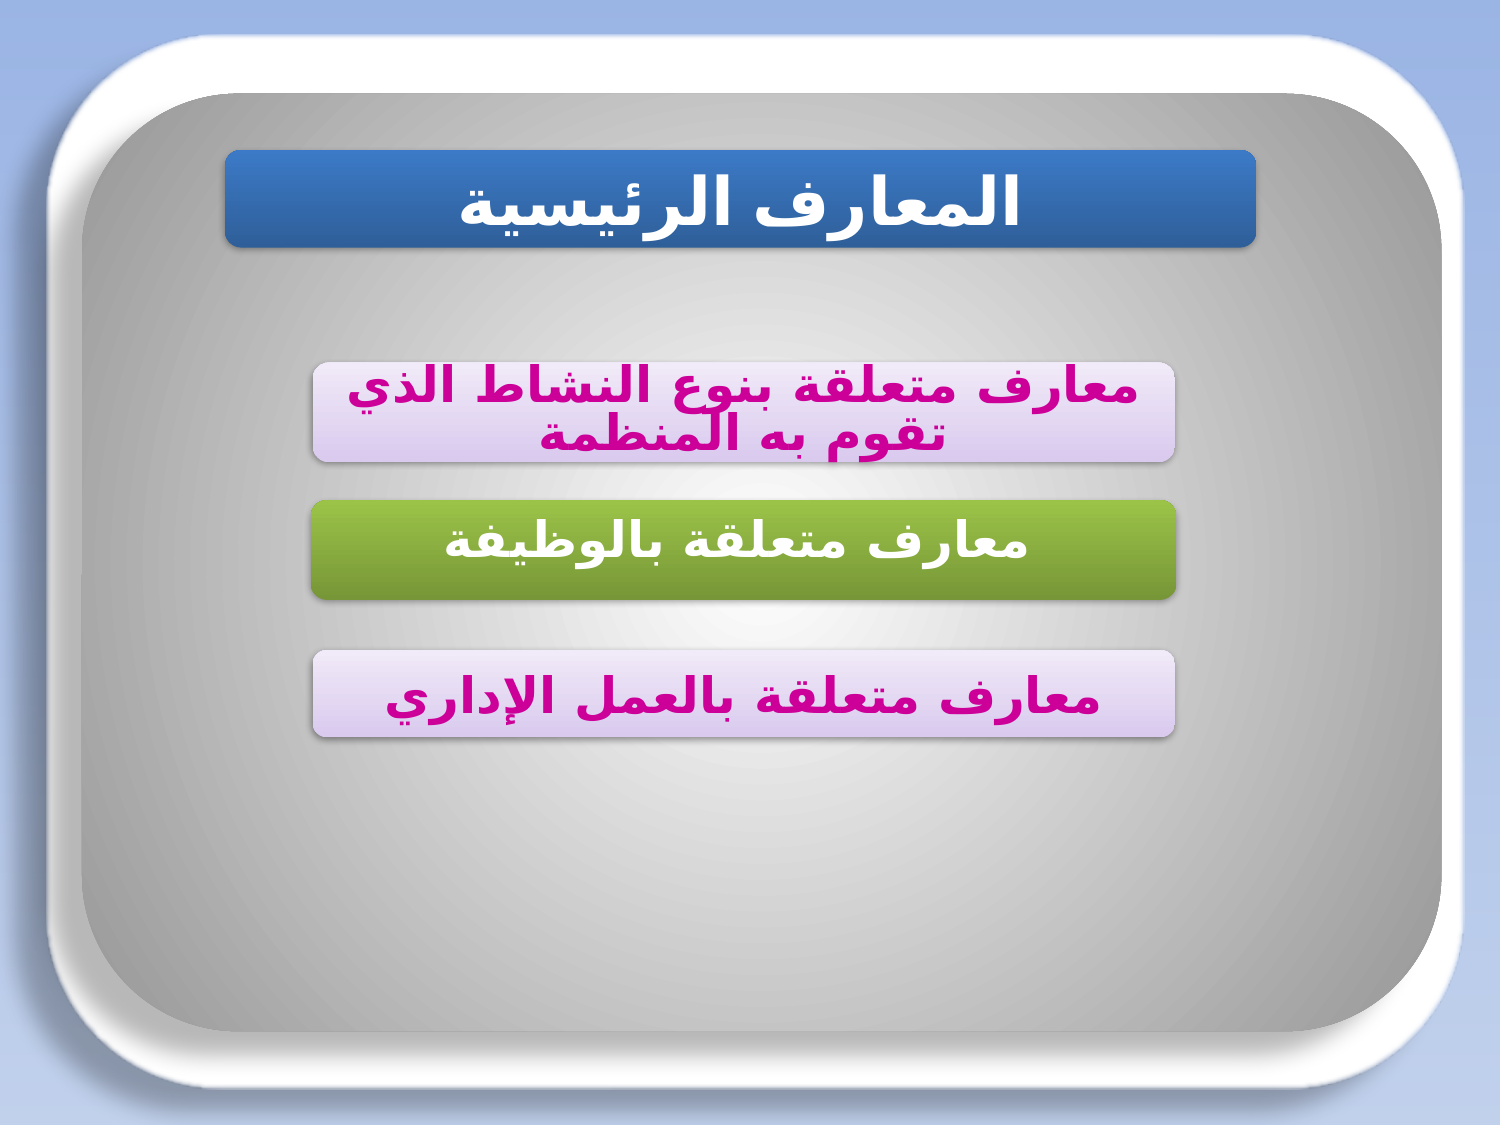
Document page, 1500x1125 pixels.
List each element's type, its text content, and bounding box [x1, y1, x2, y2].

text_box [0, 0, 1500, 1125]
text_box [49, 34, 1468, 1089]
text_box المعارف الرئيسية [224, 149, 1257, 248]
text_box معارف متعلقة بنوع النشاط الذي تقوم به المنظمة [311, 361, 1176, 464]
footer اعداد / أ. غادة الرشيد [512, 1042, 988, 1103]
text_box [237, 499, 1238, 601]
text_box معارف متعلقة بالعمل الإداري [311, 649, 1176, 739]
text_box [79, 91, 1444, 1034]
